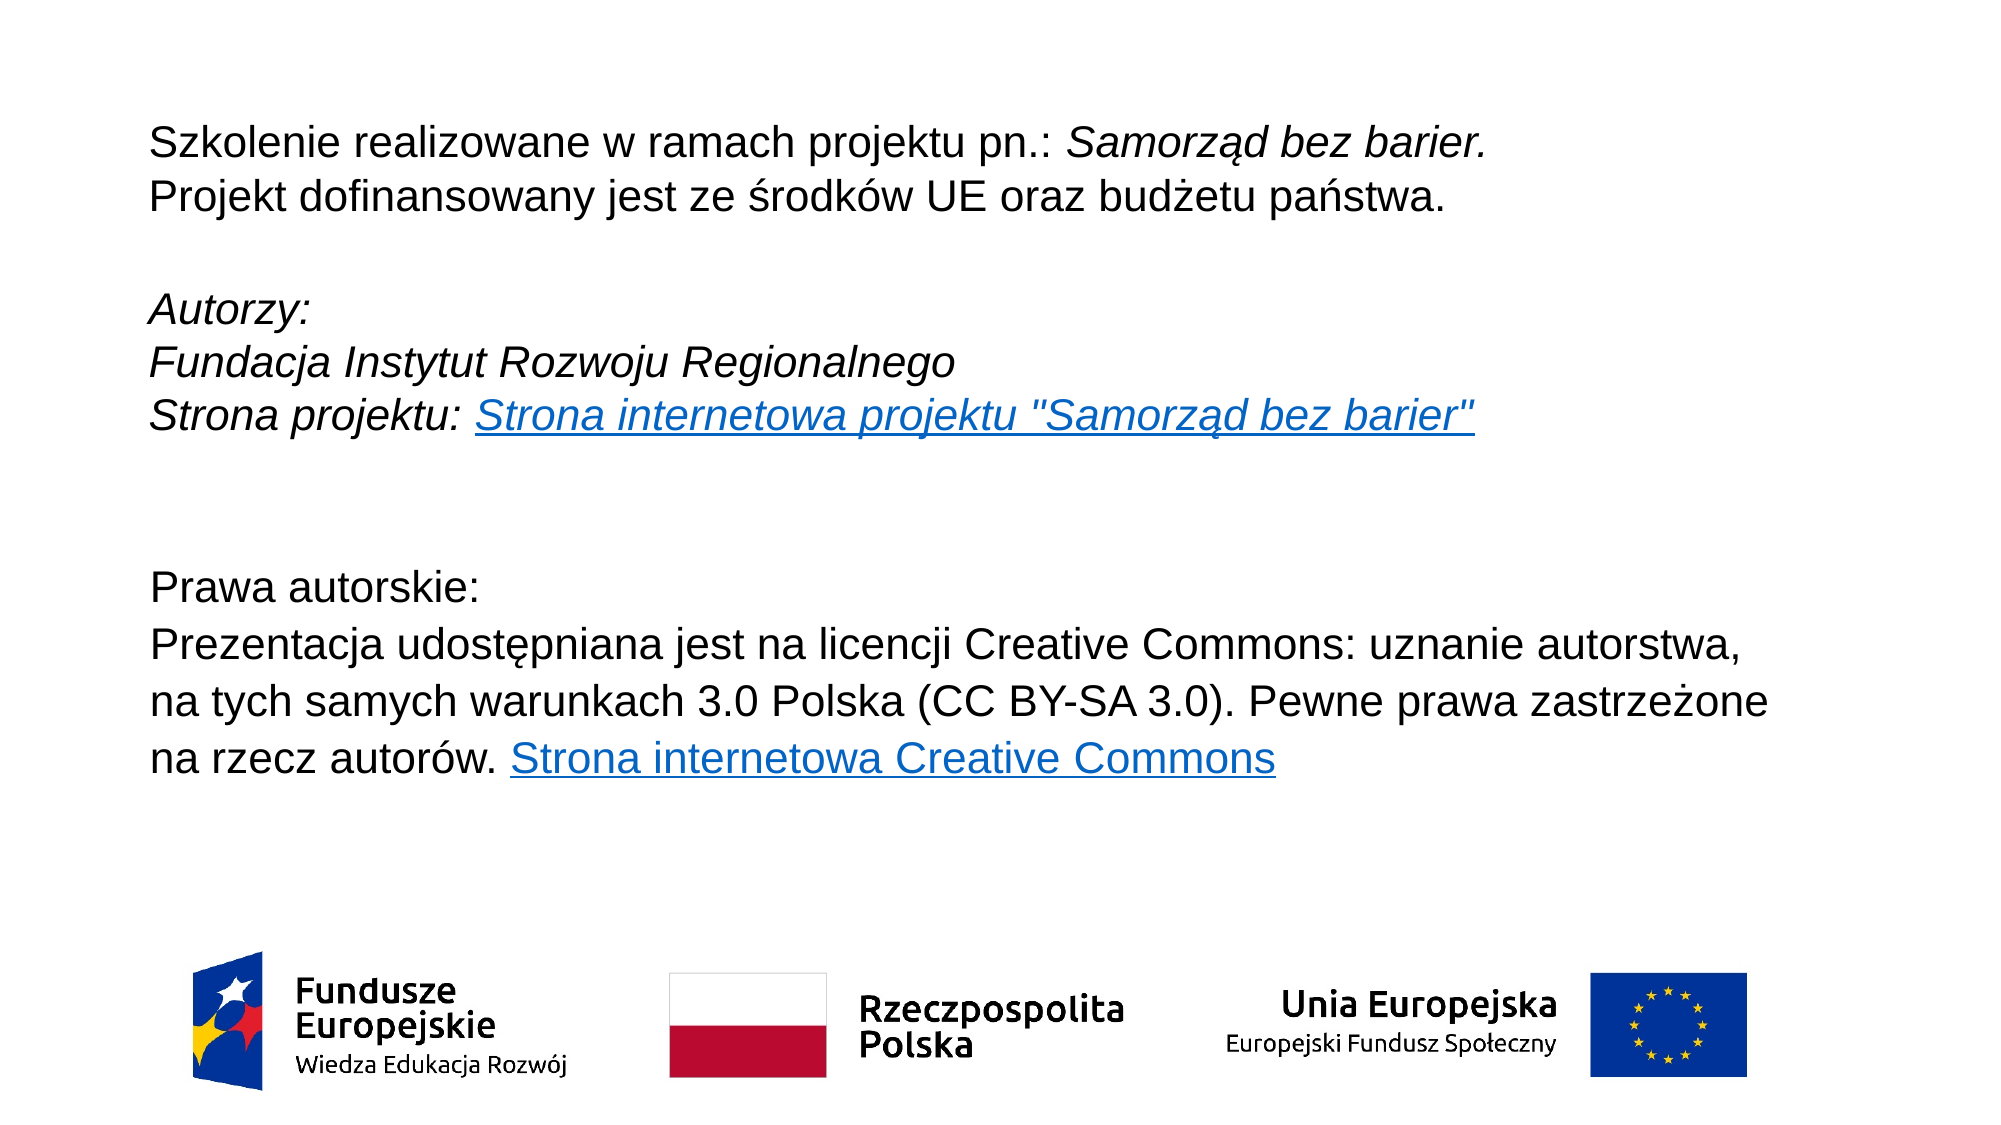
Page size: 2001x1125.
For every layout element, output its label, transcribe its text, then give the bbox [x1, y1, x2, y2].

text_box Prawa autorskie: Prezentacja udostępniana jest na licencji Creative Commons: uznanie autorstwa, na tych samych warunkach 3.0 Polska (CC BY-SA 3.0). Pewne prawa zastrzeżone na rzecz autorów. Strona internetowa Creative Commons [135, 546, 1805, 790]
text_box Szkolenie realizowane w ramach projektu pn.: Samorząd bez barier. Projekt dofinansowany jest ze środków UE oraz budżetu państwa. Autorzy: Fundacja Instytut Rozwoju Regionalnego Strona projektu: Strona internetowa projektu "Samorząd bez barier" [133, 105, 1835, 448]
picture [158, 916, 1781, 1125]
